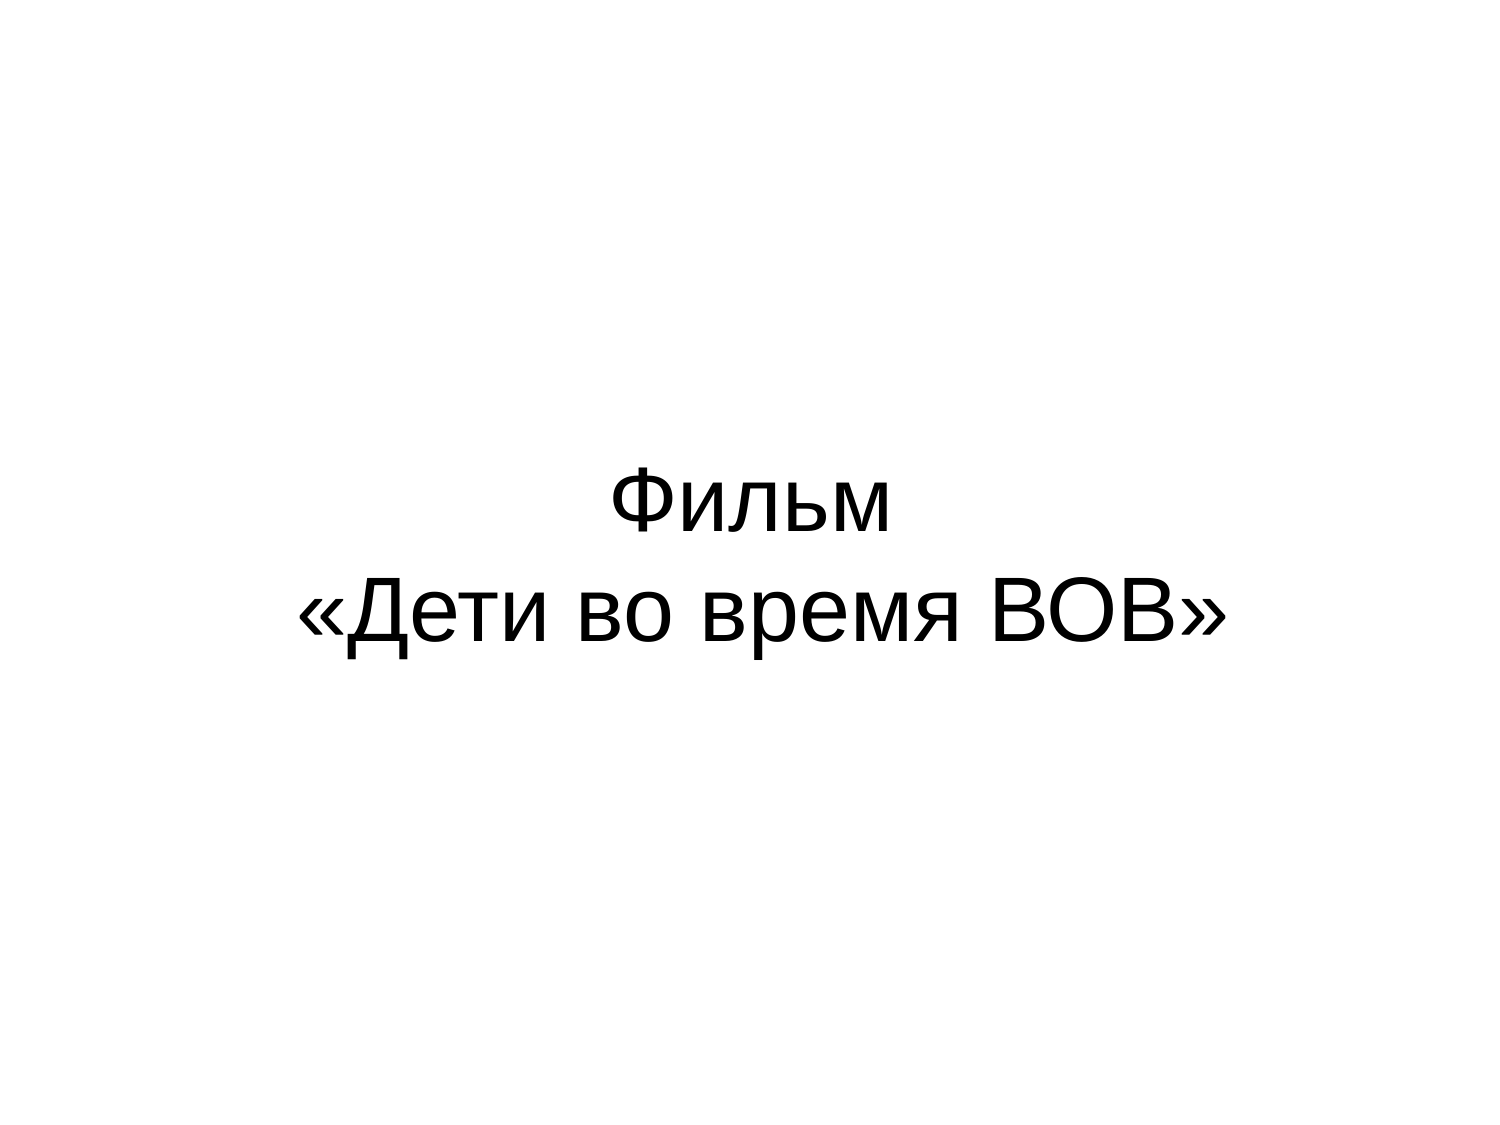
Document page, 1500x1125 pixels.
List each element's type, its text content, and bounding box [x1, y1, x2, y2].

title Фильм «Дети во время ВОВ» [88, 456, 1439, 644]
